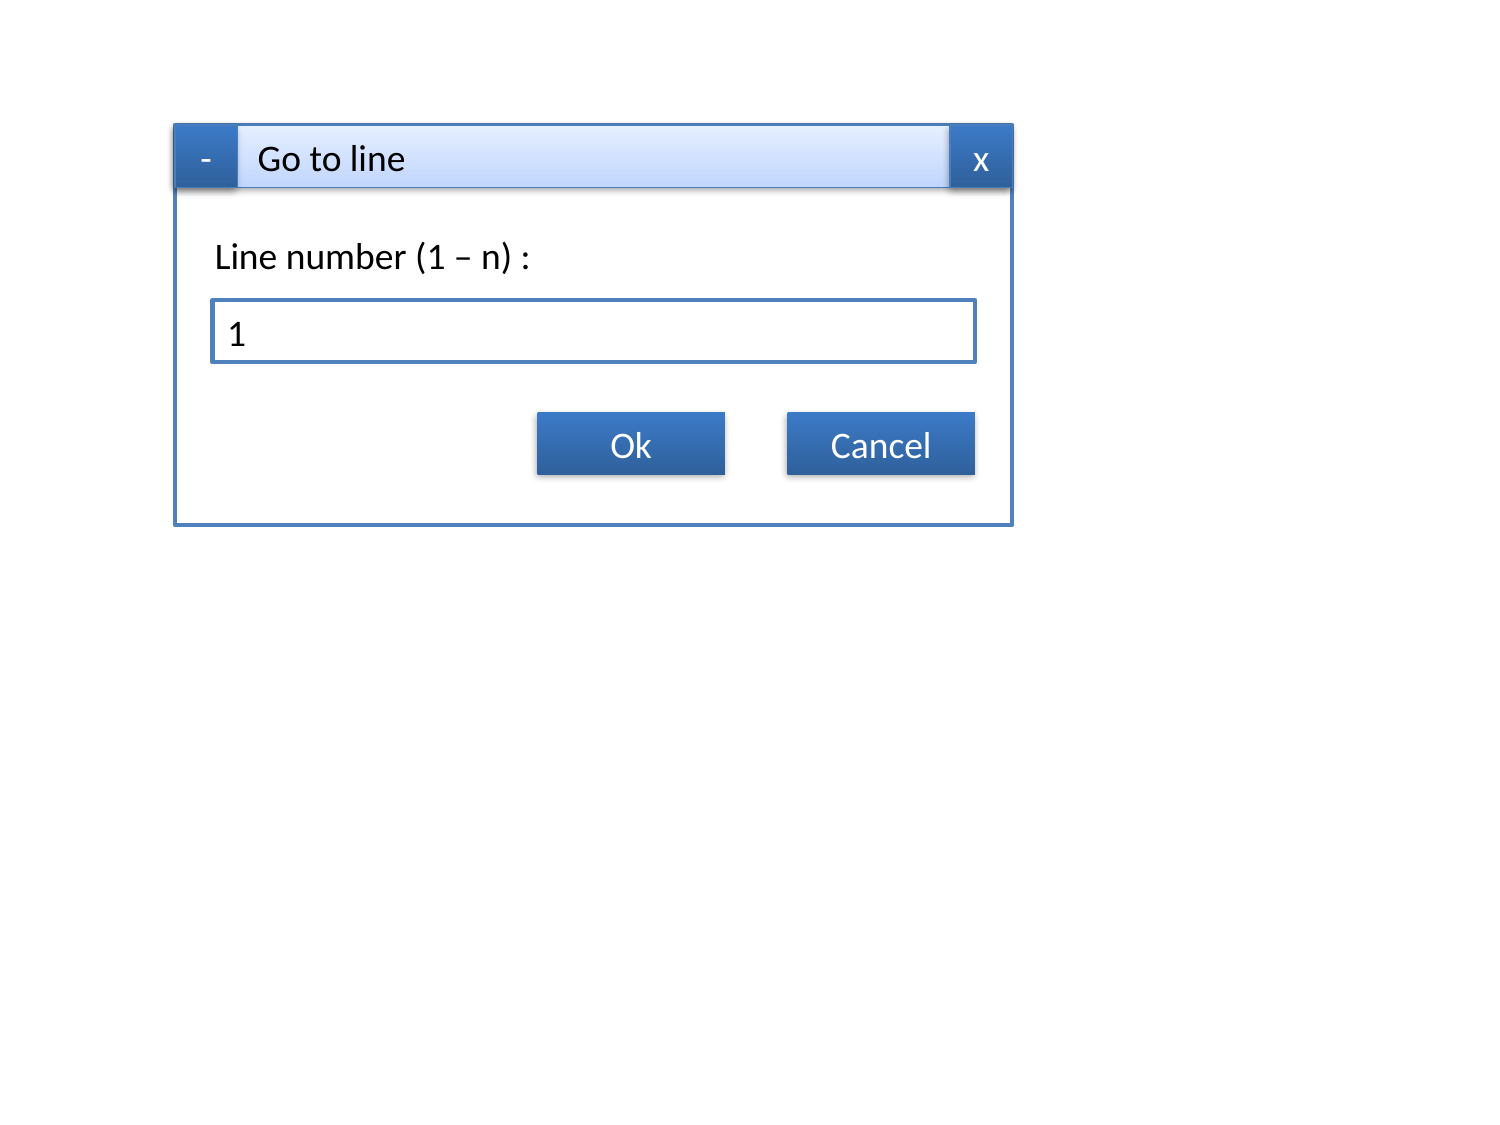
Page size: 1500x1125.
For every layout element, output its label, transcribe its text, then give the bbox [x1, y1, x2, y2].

text_box - [174, 124, 238, 188]
text_box 1 [210, 298, 977, 364]
text_box Line number (1 – n) : [199, 224, 563, 285]
text_box x [949, 124, 1013, 188]
text_box Go to line [238, 124, 948, 188]
text_box Ok [537, 412, 725, 475]
text_box [173, 195, 1014, 527]
text_box Cancel [787, 412, 975, 475]
